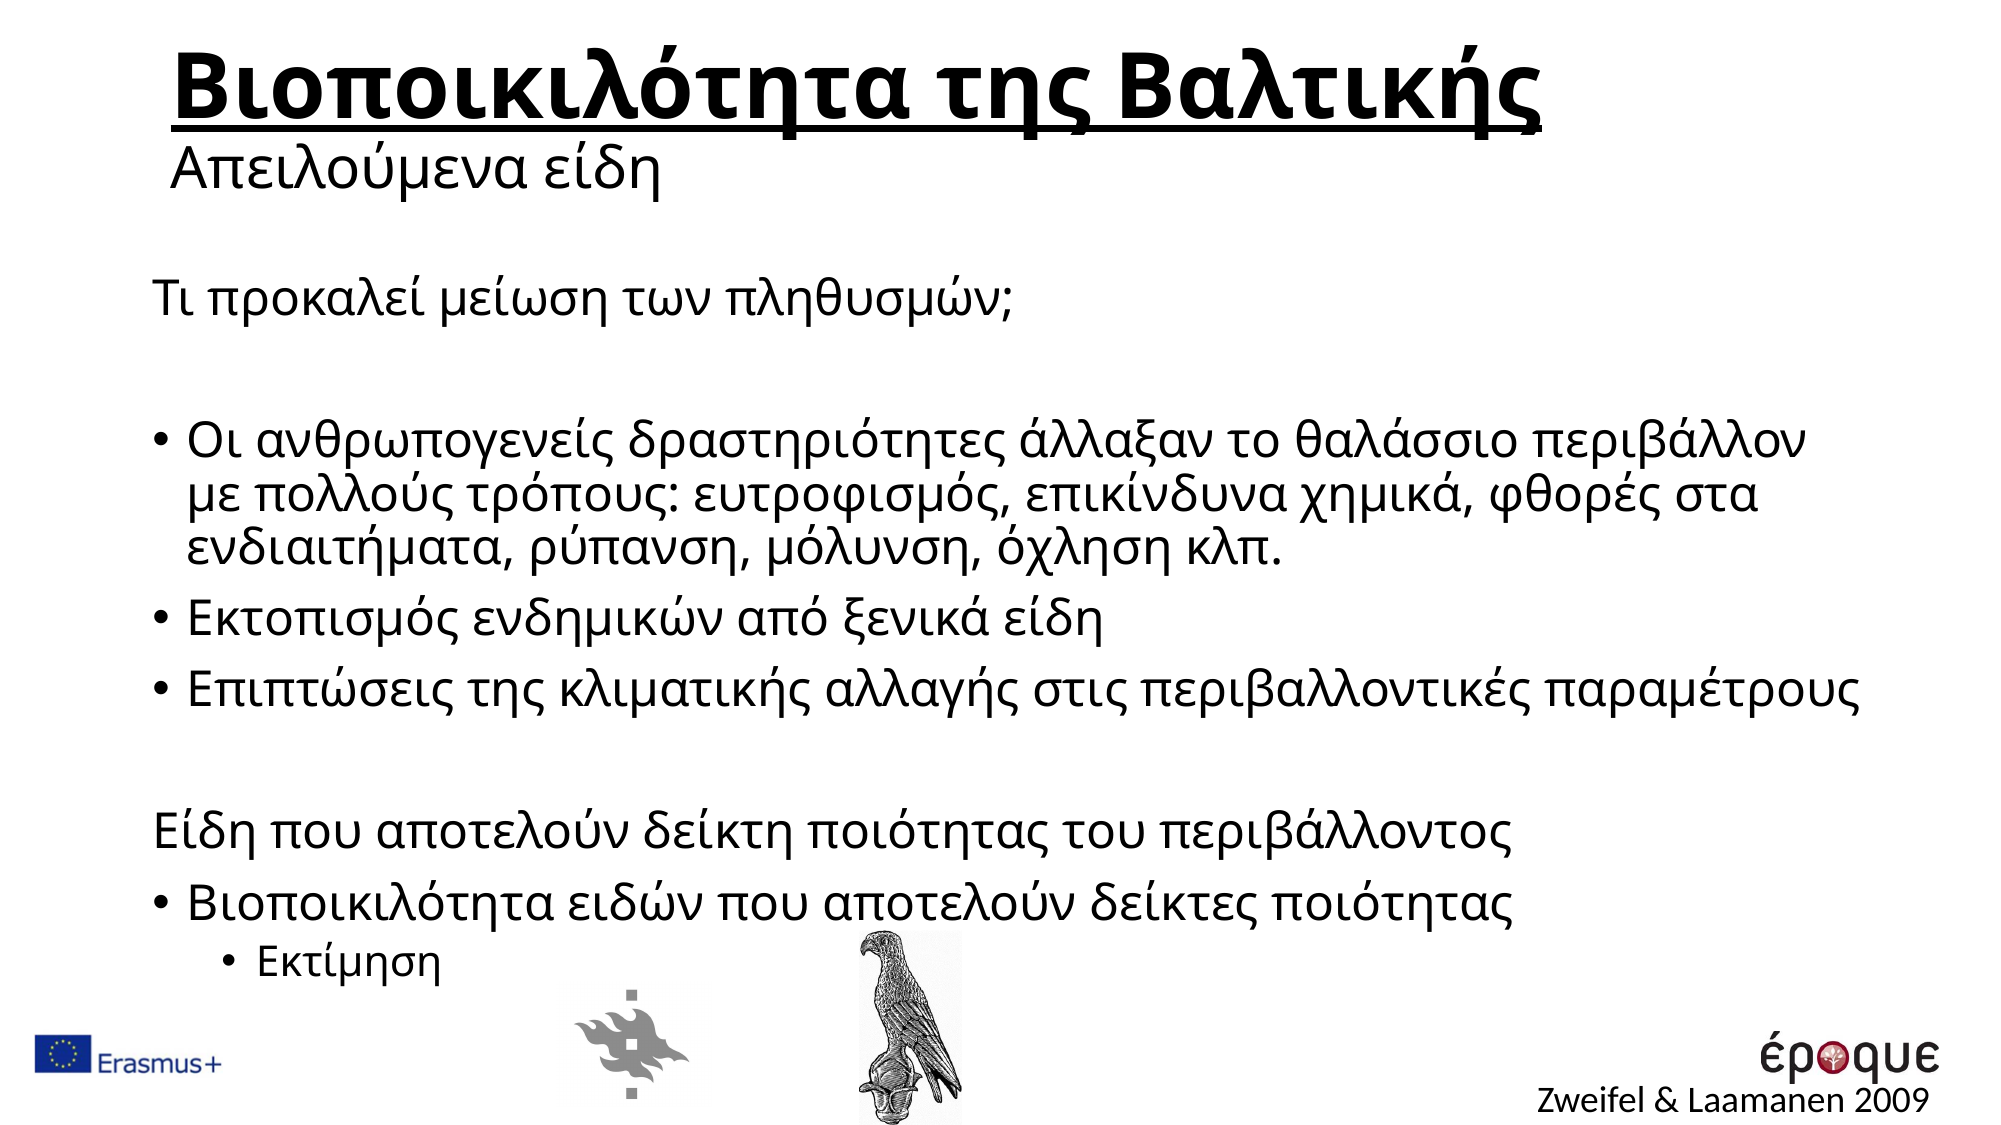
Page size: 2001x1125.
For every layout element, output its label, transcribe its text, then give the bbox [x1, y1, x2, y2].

picture [1761, 1031, 1939, 1084]
picture [556, 981, 712, 1107]
list Τι προκαλεί μείωση των πληθυσμών; Οι ανθρωπογενείς δραστηριότητες άλλαξαν το θαλάσσιο περιβάλλον με πολλούς τρόπους: ευτροφισμός, επικίνδυνα χημικά, φθορές στα ενδιαιτήματα, ρύπανση, μόλυνση, όχληση κλπ. Εκτοπισμός ενδημικών από ξενικά είδη Επιπτώσεις της κλιματικής αλλαγής στις περιβαλλοντικές παραμέτρους Eίδη που αποτελούν δείκτη ποιότητας του περιβάλλοντος Βιοποικιλότητα ειδών που αποτελούν δείκτες ποιότητας Eκτίμηση [137, 265, 1881, 1014]
picture [859, 930, 962, 1125]
title Bιοποικιλότητα της Βαλτικής Απειλούμενα είδη [155, 11, 1881, 229]
text_box Zweifel & Laamanen 2009 [1522, 1067, 1946, 1125]
picture [33, 1024, 223, 1084]
